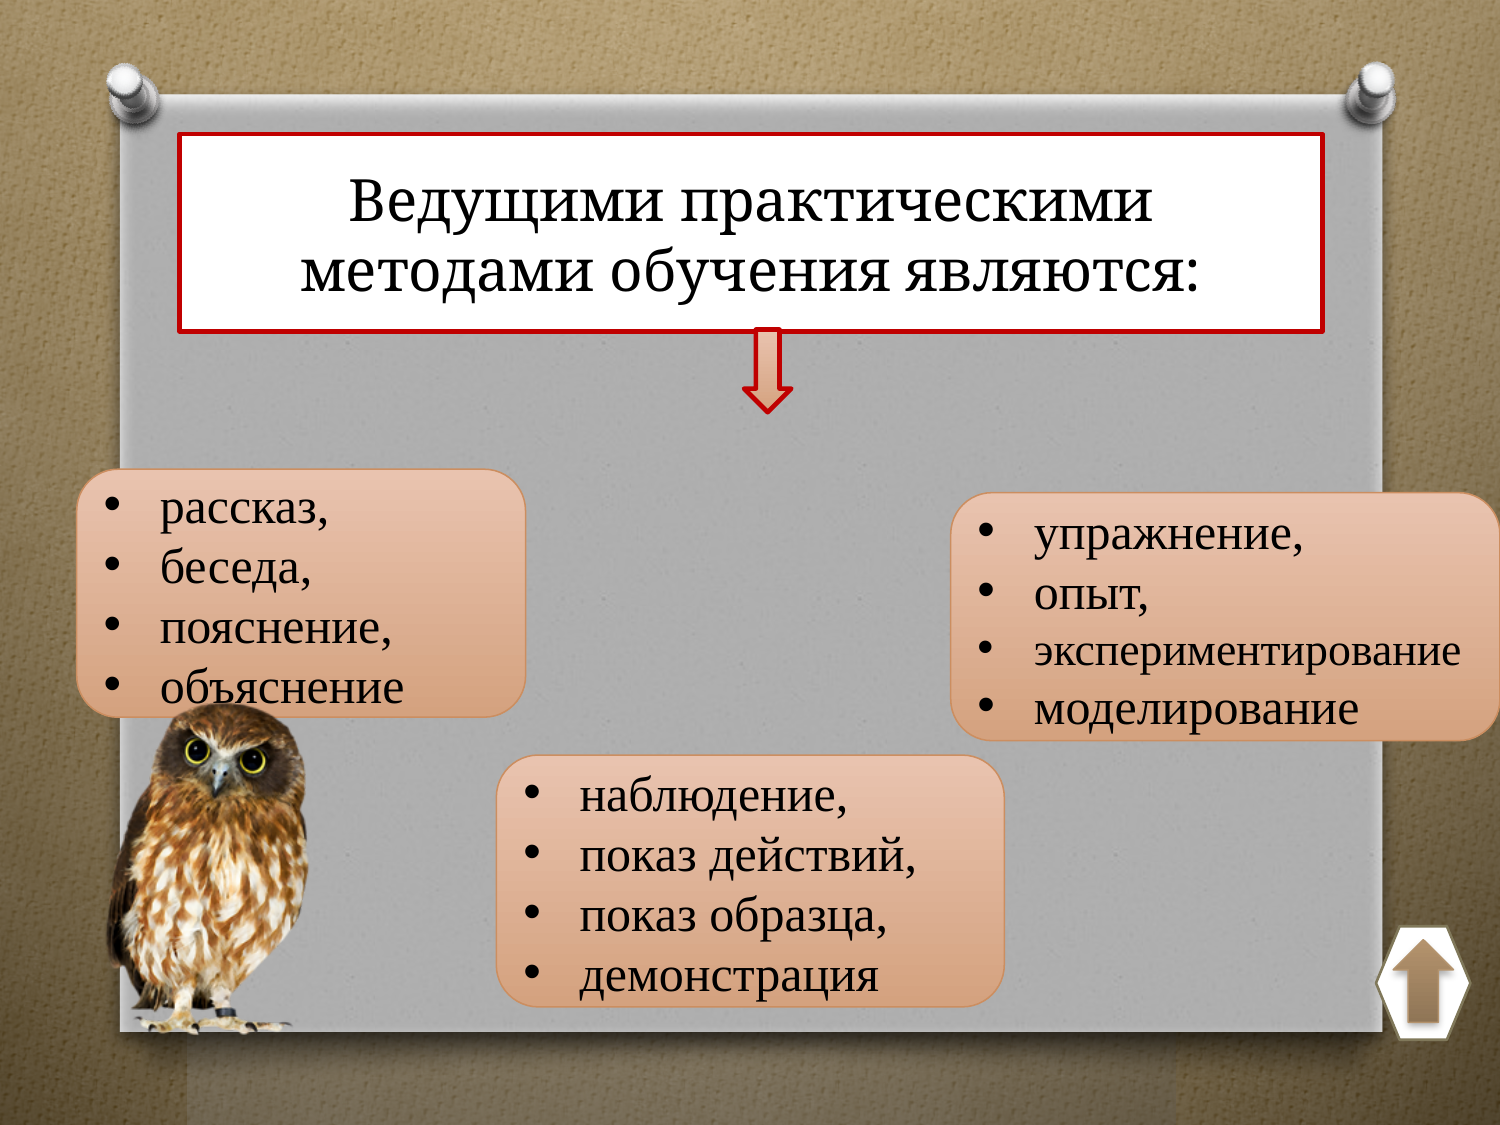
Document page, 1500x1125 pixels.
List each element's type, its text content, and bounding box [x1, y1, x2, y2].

text_box [1374, 924, 1472, 1042]
text_box [743, 328, 792, 413]
text_box упражнение, опыт, экспериментирование моделирование [949, 491, 1500, 742]
picture [1317, 35, 1439, 156]
title Ведущими практическими методами обучения являются: [178, 133, 1323, 333]
text_box [1392, 939, 1455, 1024]
text_box рассказ, беседа, пояснение, объяснение [75, 468, 527, 718]
text_box наблюдение, показ действий, показ образца, демонстрация [495, 754, 1006, 1008]
picture [75, 29, 198, 153]
picture [11, 672, 428, 1090]
